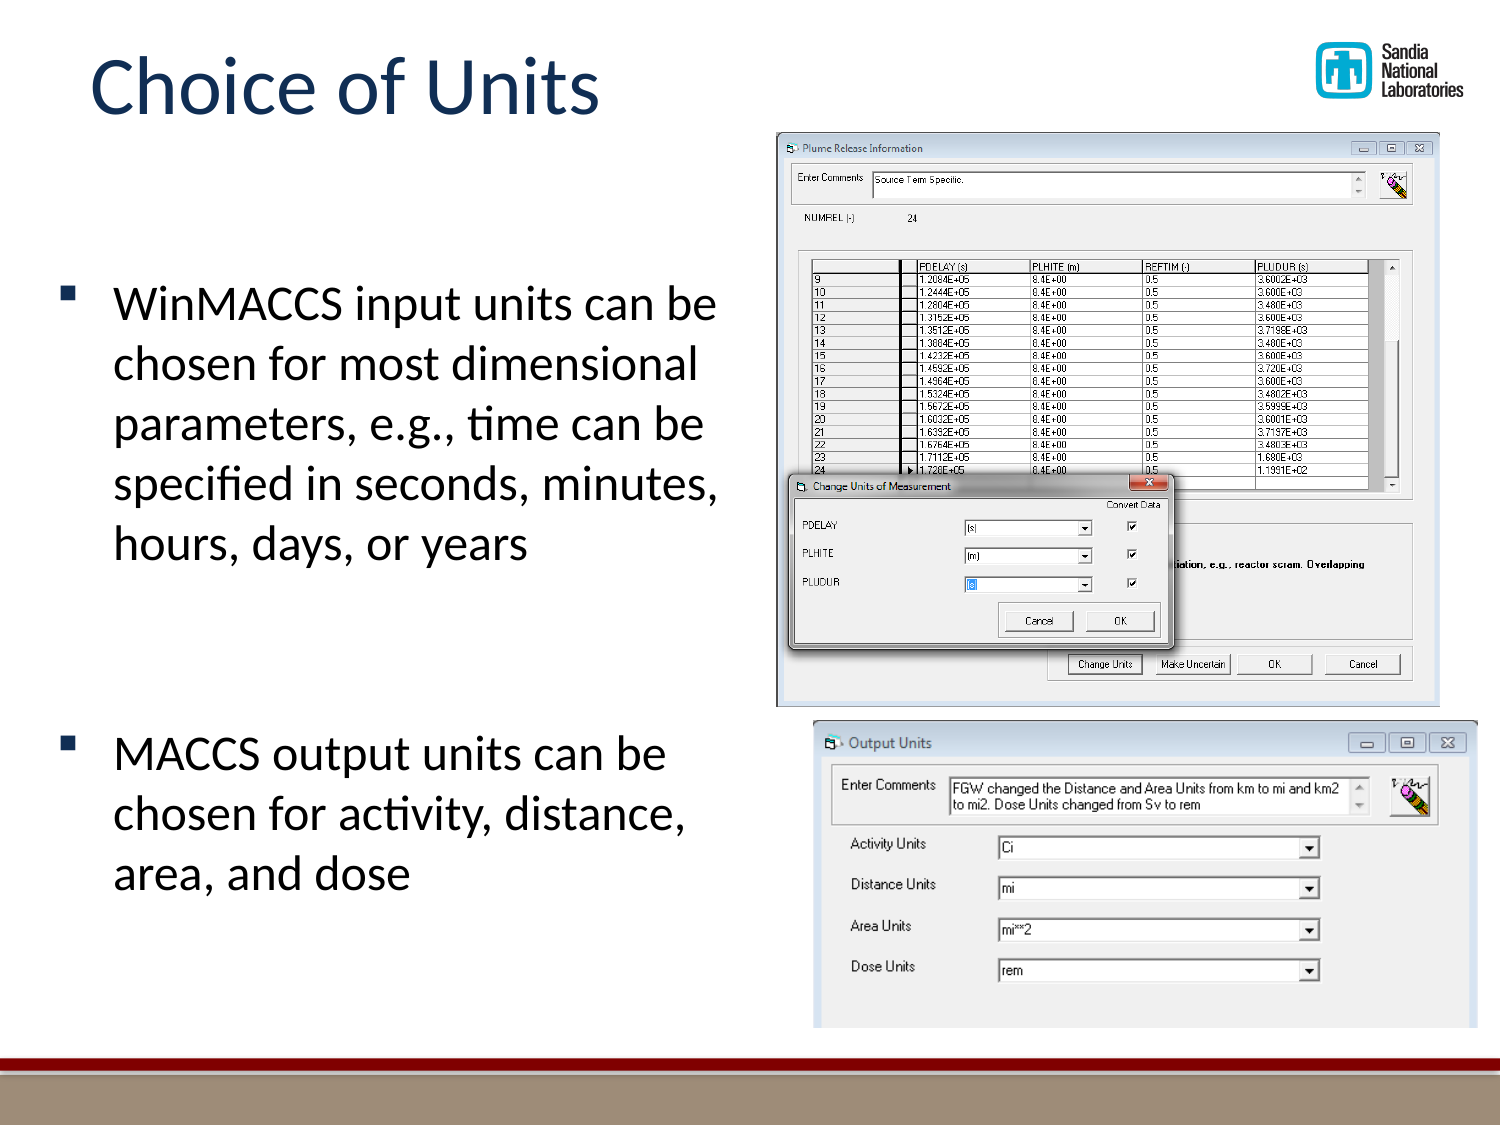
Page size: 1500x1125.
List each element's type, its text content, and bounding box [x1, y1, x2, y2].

picture [812, 720, 1478, 1028]
footer [512, 1069, 988, 1117]
list WinMACCS input units can be chosen for most dimensional parameters, e.g., time can be specified in seconds, minutes, hours, days, or years MACCS output units can be chosen for activity, distance, area, and dose [41, 262, 768, 1006]
picture [1426, 37, 1467, 105]
title Choice of Units [74, 0, 1426, 163]
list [776, 132, 1440, 707]
